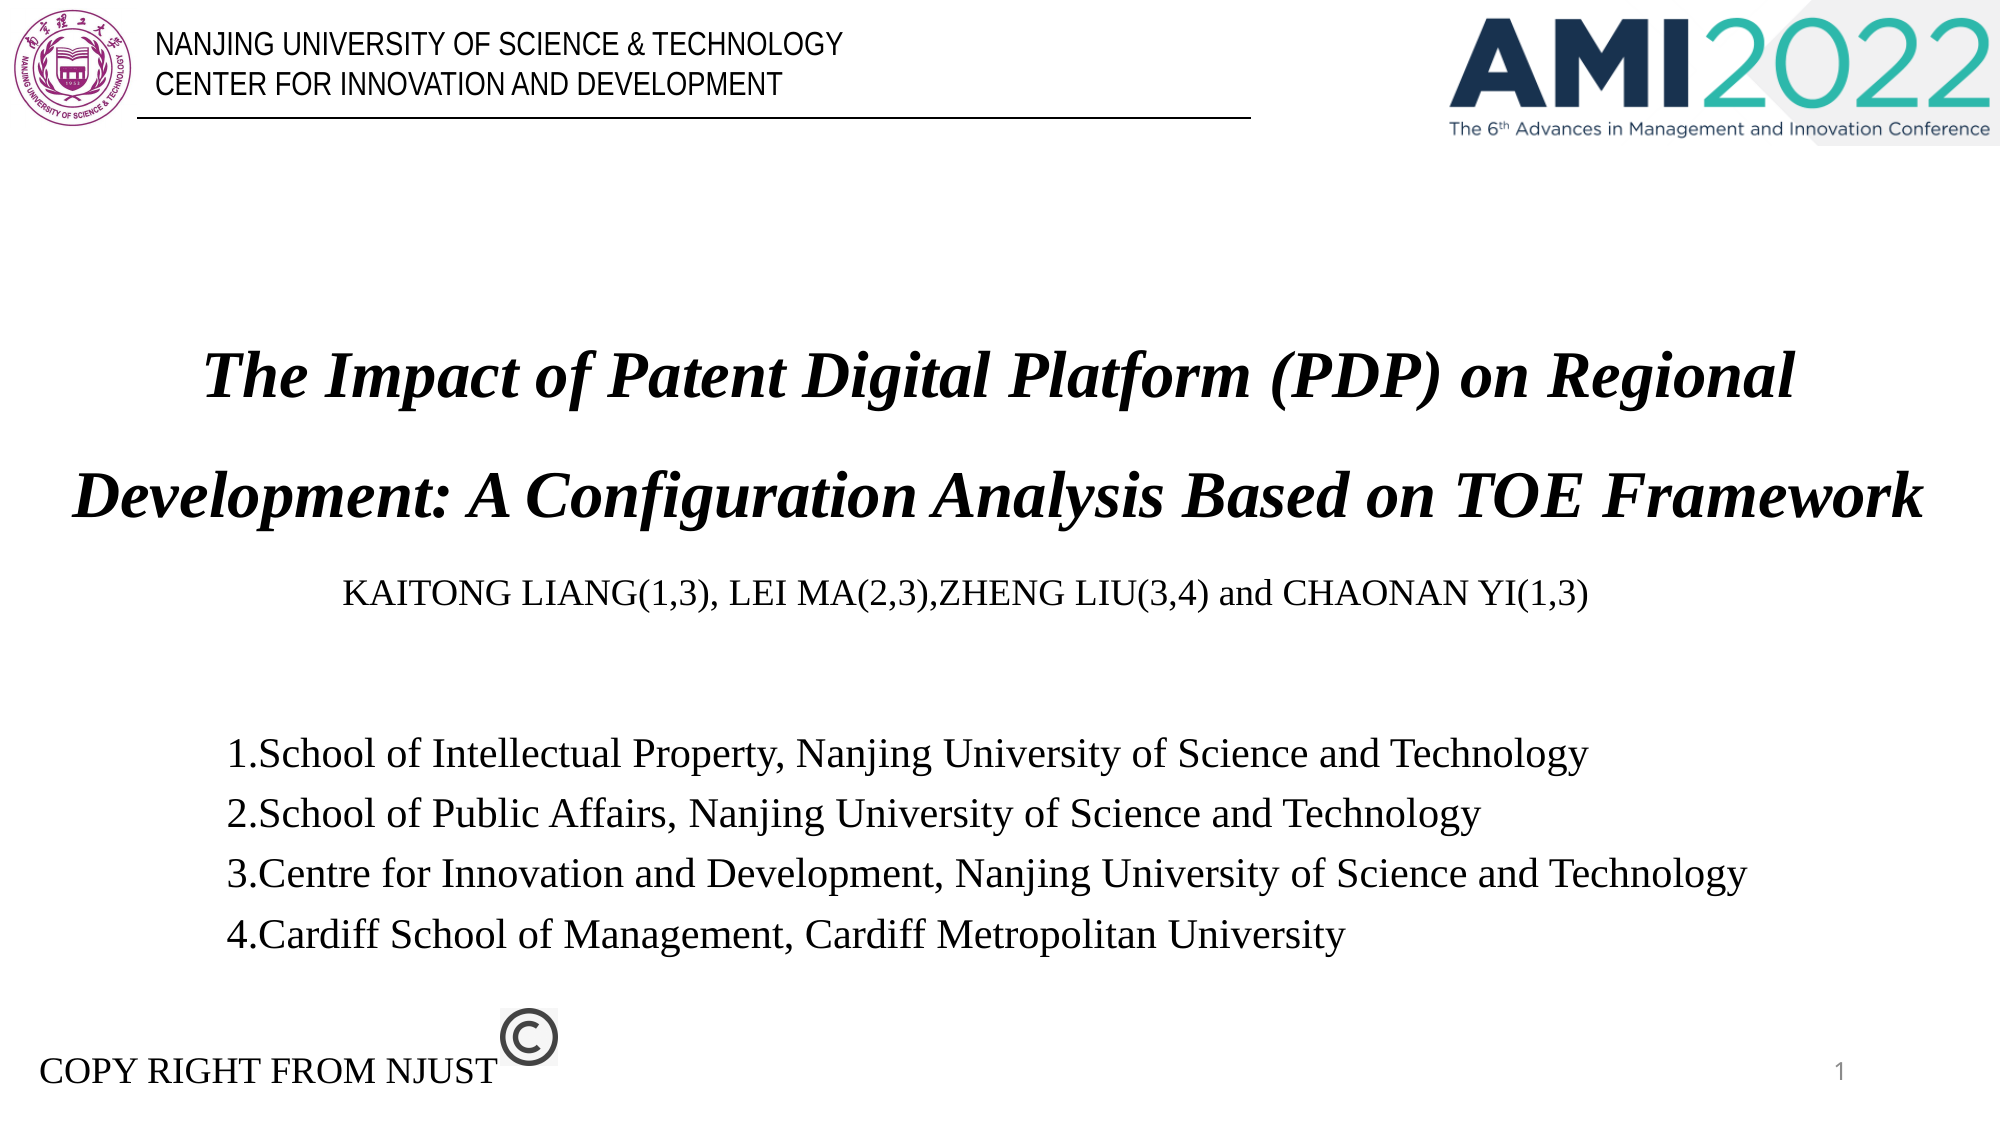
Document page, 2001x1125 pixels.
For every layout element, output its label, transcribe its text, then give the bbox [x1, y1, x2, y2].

slide_number 1 [1656, 1042, 1863, 1103]
text_box NANJING UNIVERSITY OF SCIENCE & TECHNOLOGY CENTER FOR INNOVATION AND DEVELOPMENT [140, 14, 860, 110]
subtitle 1.School of Intellectual Property, Nanjing University of Science and Technology 2.School of Public Affairs, Nanjing University of Science and Technology 3.Centre for Innovation and Development, Nanjing University of Science and Technology 4.Cardiff School of Management, Cardiff Metropolitan University [211, 687, 1843, 971]
text_box COPY RIGHT FROM NJUST [24, 992, 1656, 1111]
text_box KAITONG LIANG(1,3), LEI MA(2,3),ZHENG LIU(3,4) and CHAONAN YI(1,3) [327, 560, 1673, 621]
picture [10, 8, 137, 128]
title The Impact of Patent Digital Platform (PDP) on Regional Development: A Configuration Analysis Based on TOE Framework [24, 214, 1976, 607]
picture [500, 1007, 558, 1066]
picture [1438, 0, 2000, 146]
